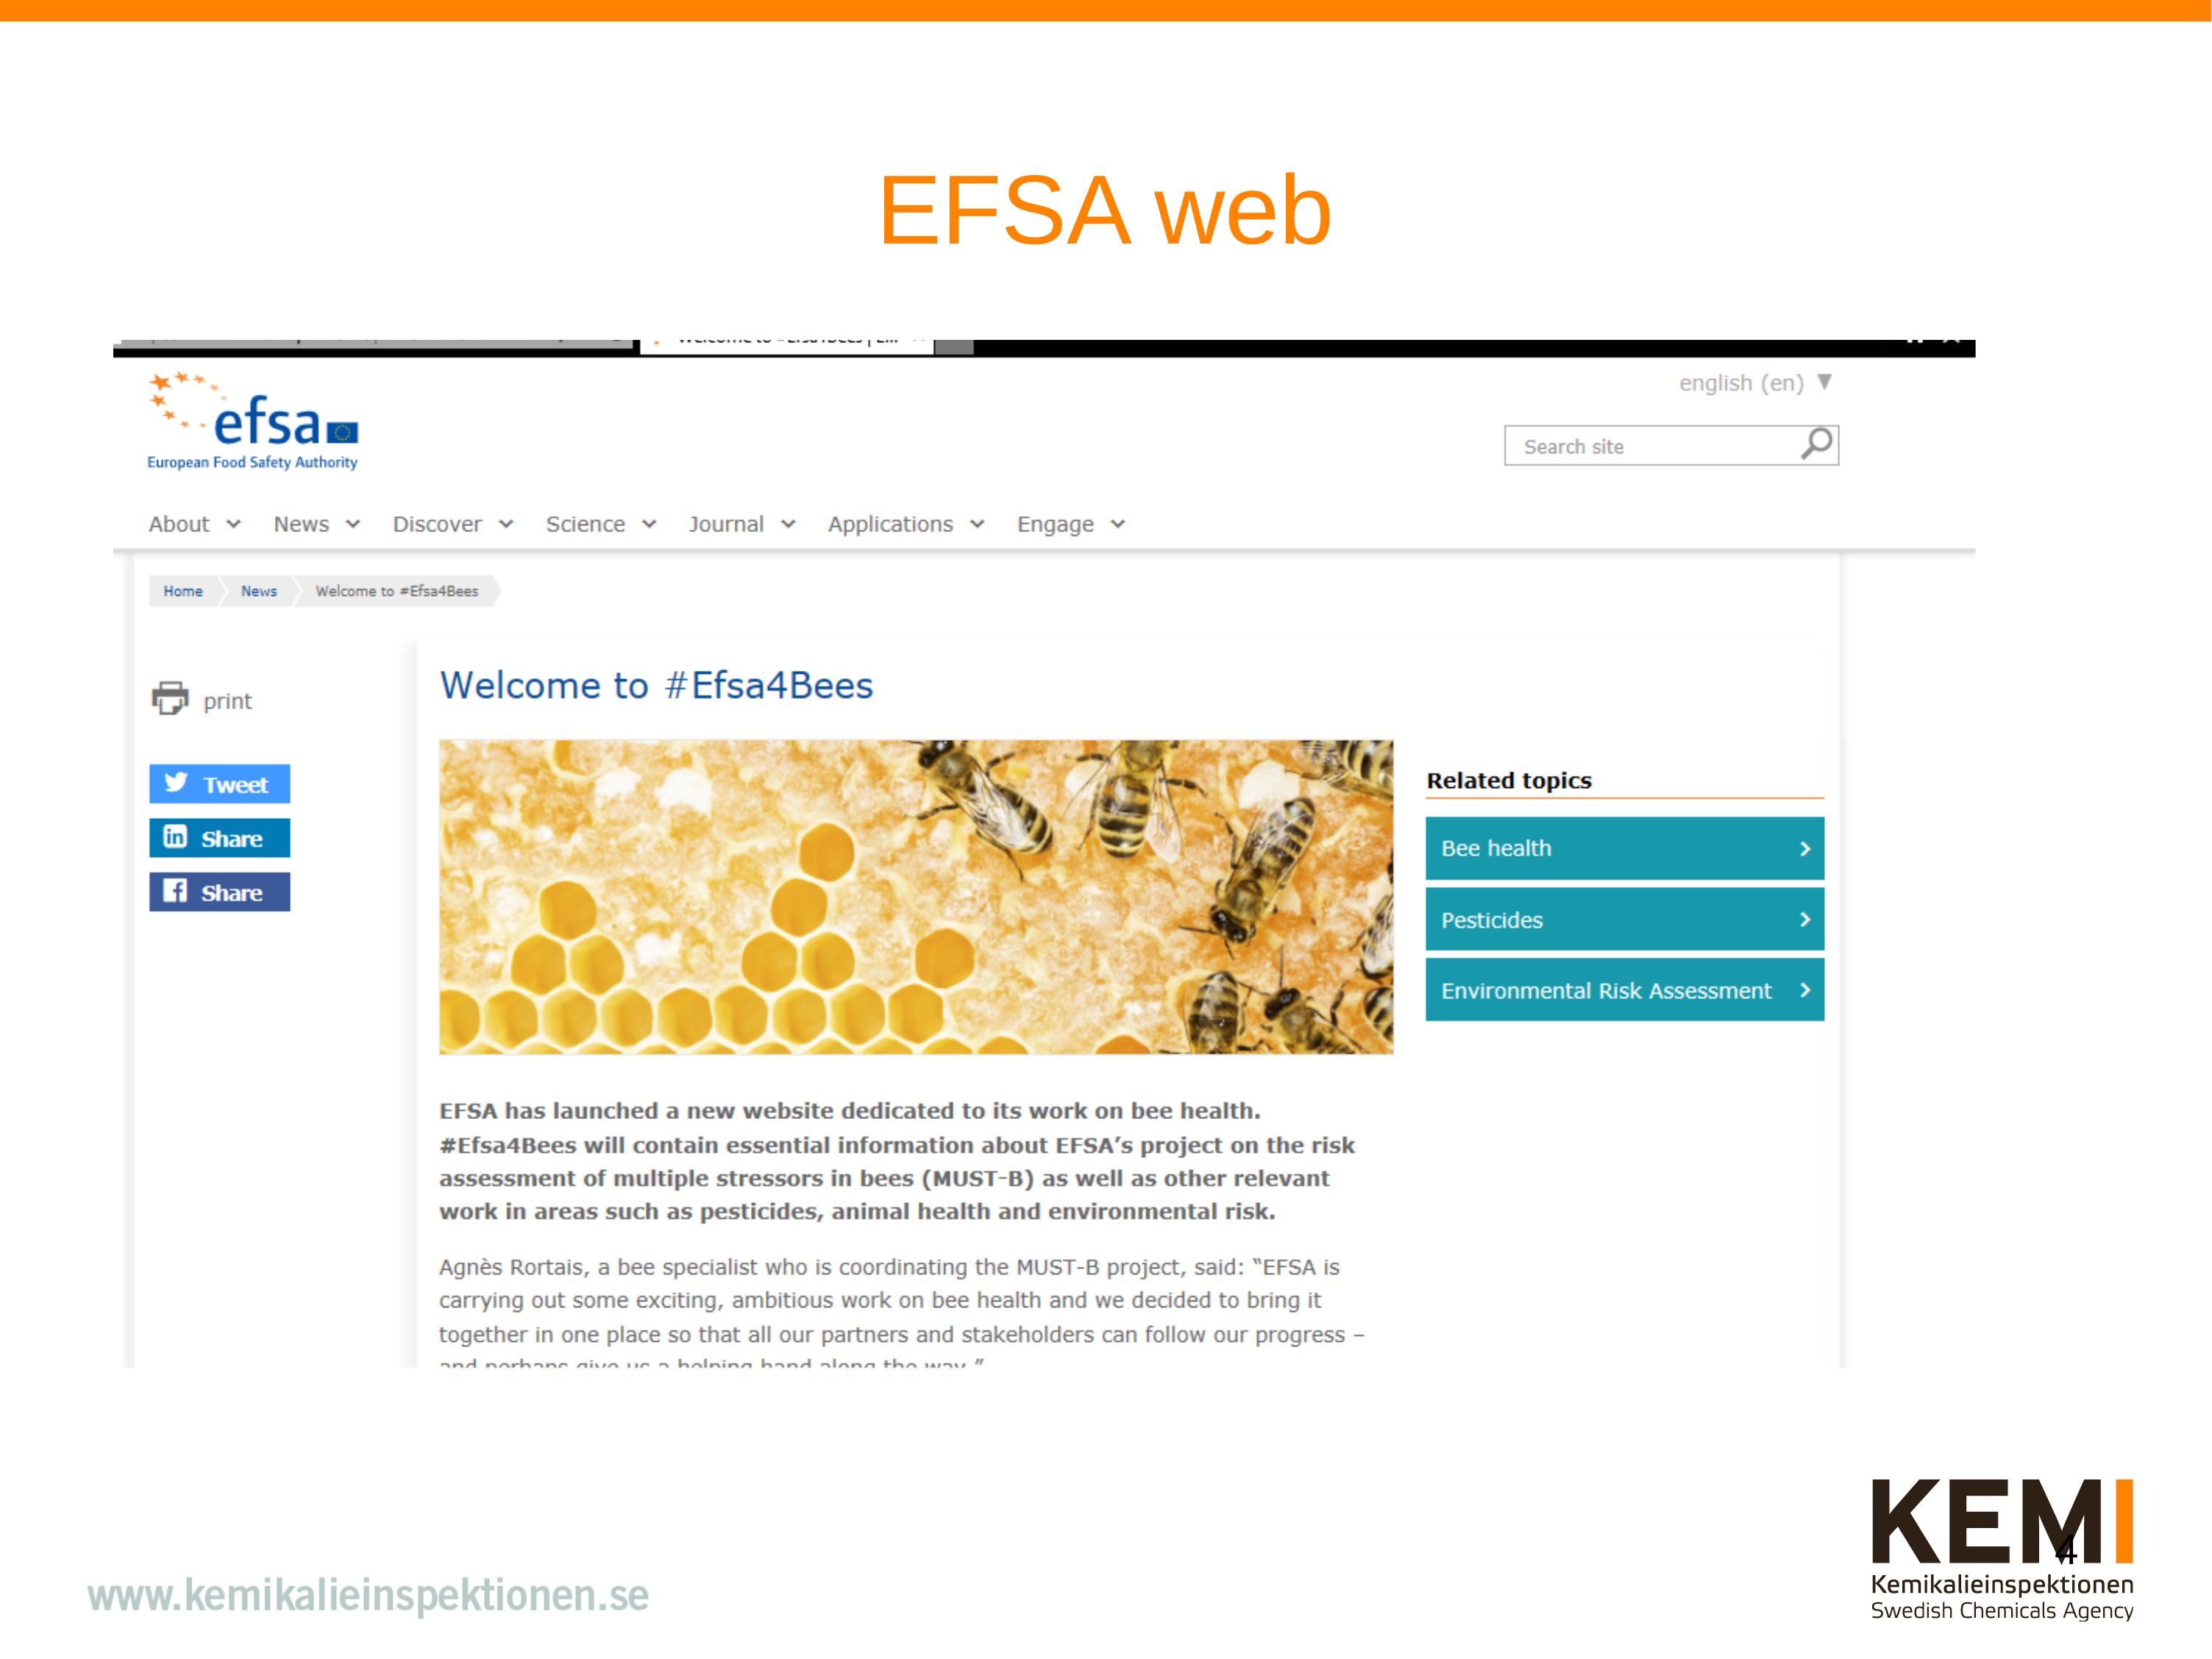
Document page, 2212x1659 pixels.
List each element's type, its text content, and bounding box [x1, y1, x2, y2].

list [113, 340, 1976, 1381]
slide_number 4 [1585, 1510, 2101, 1627]
picture [1872, 1479, 2133, 1621]
picture [87, 1573, 652, 1621]
title EFSA web [110, 66, 2101, 344]
